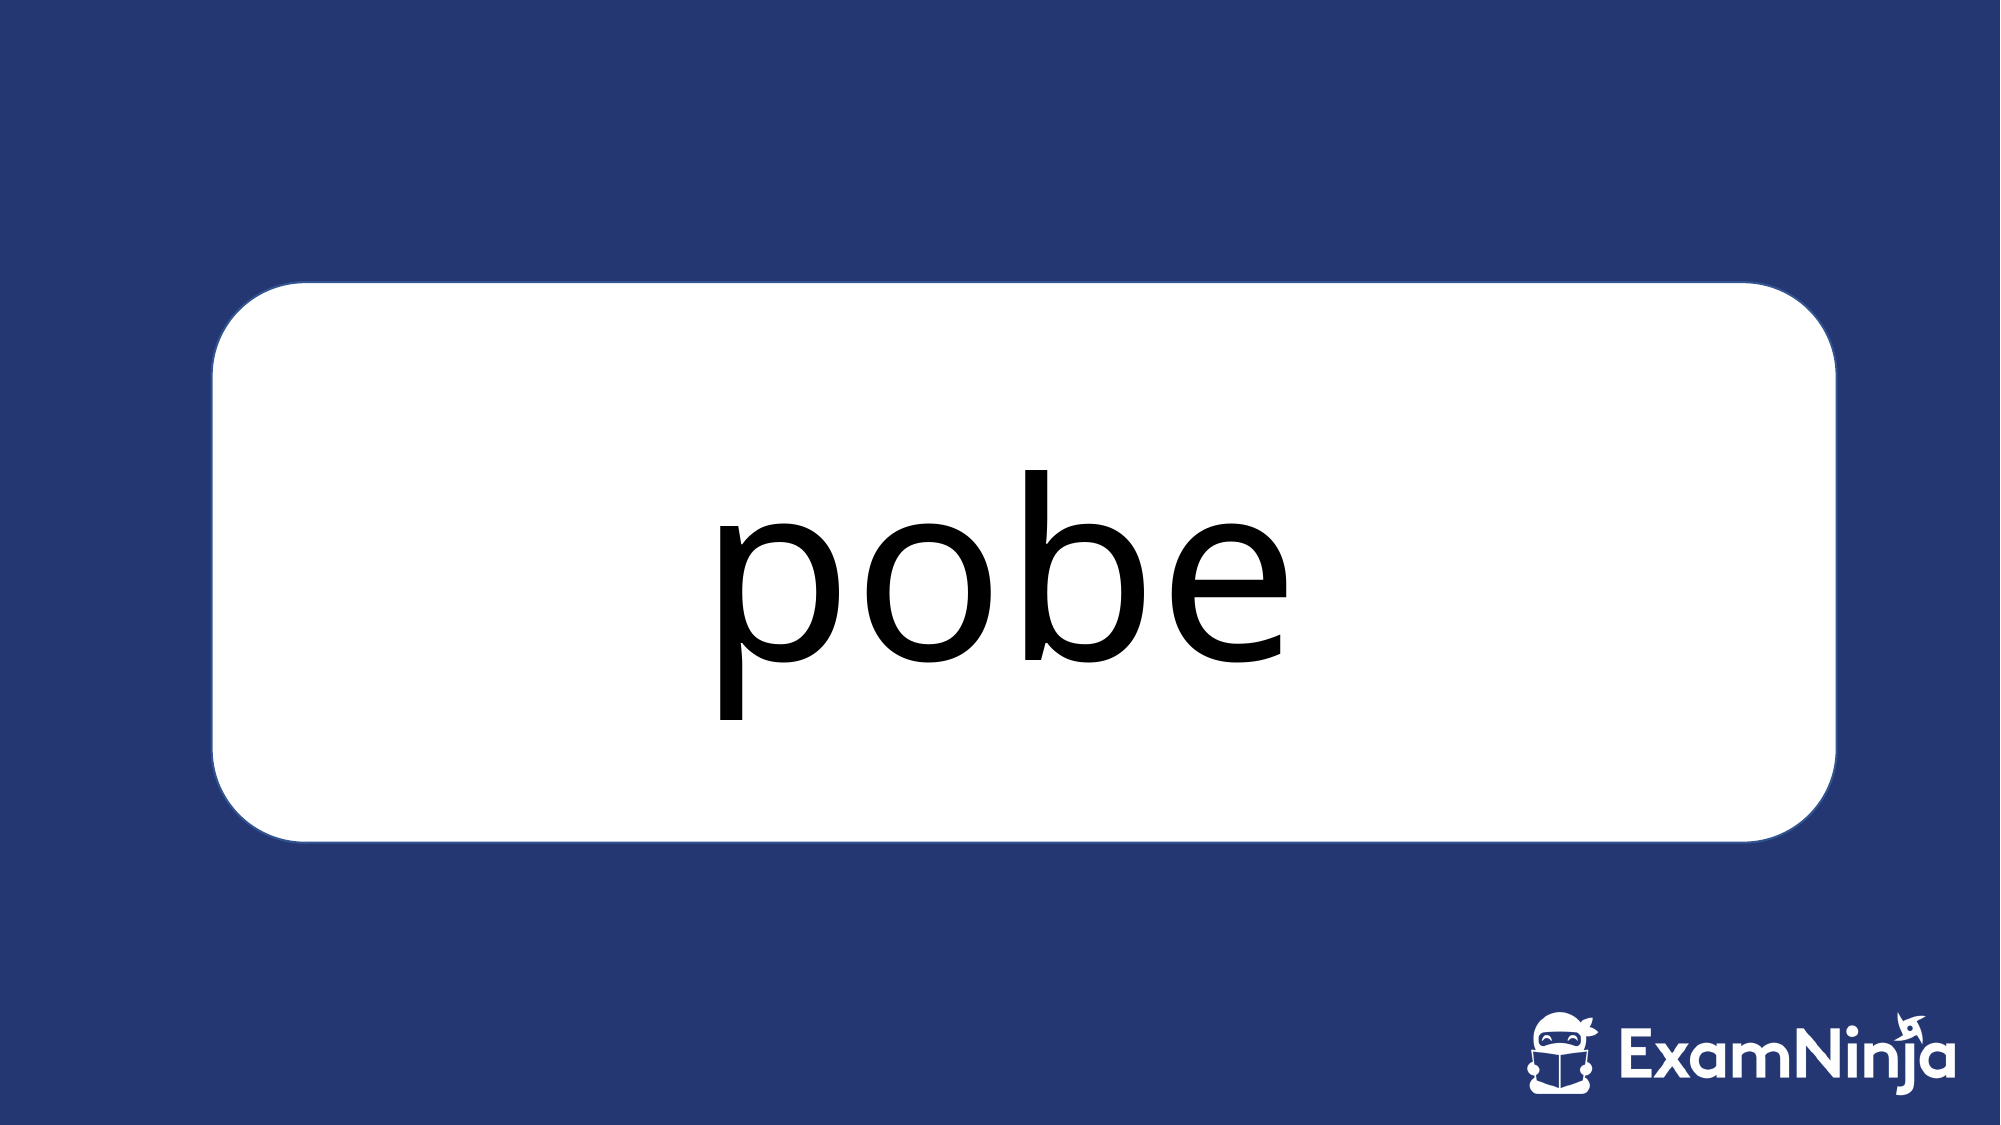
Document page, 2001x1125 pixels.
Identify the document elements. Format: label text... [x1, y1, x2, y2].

text_box [210, 719, 1838, 844]
text_box [210, 281, 1838, 403]
picture [1501, 1003, 1979, 1102]
text_box pobe [143, 403, 1857, 719]
